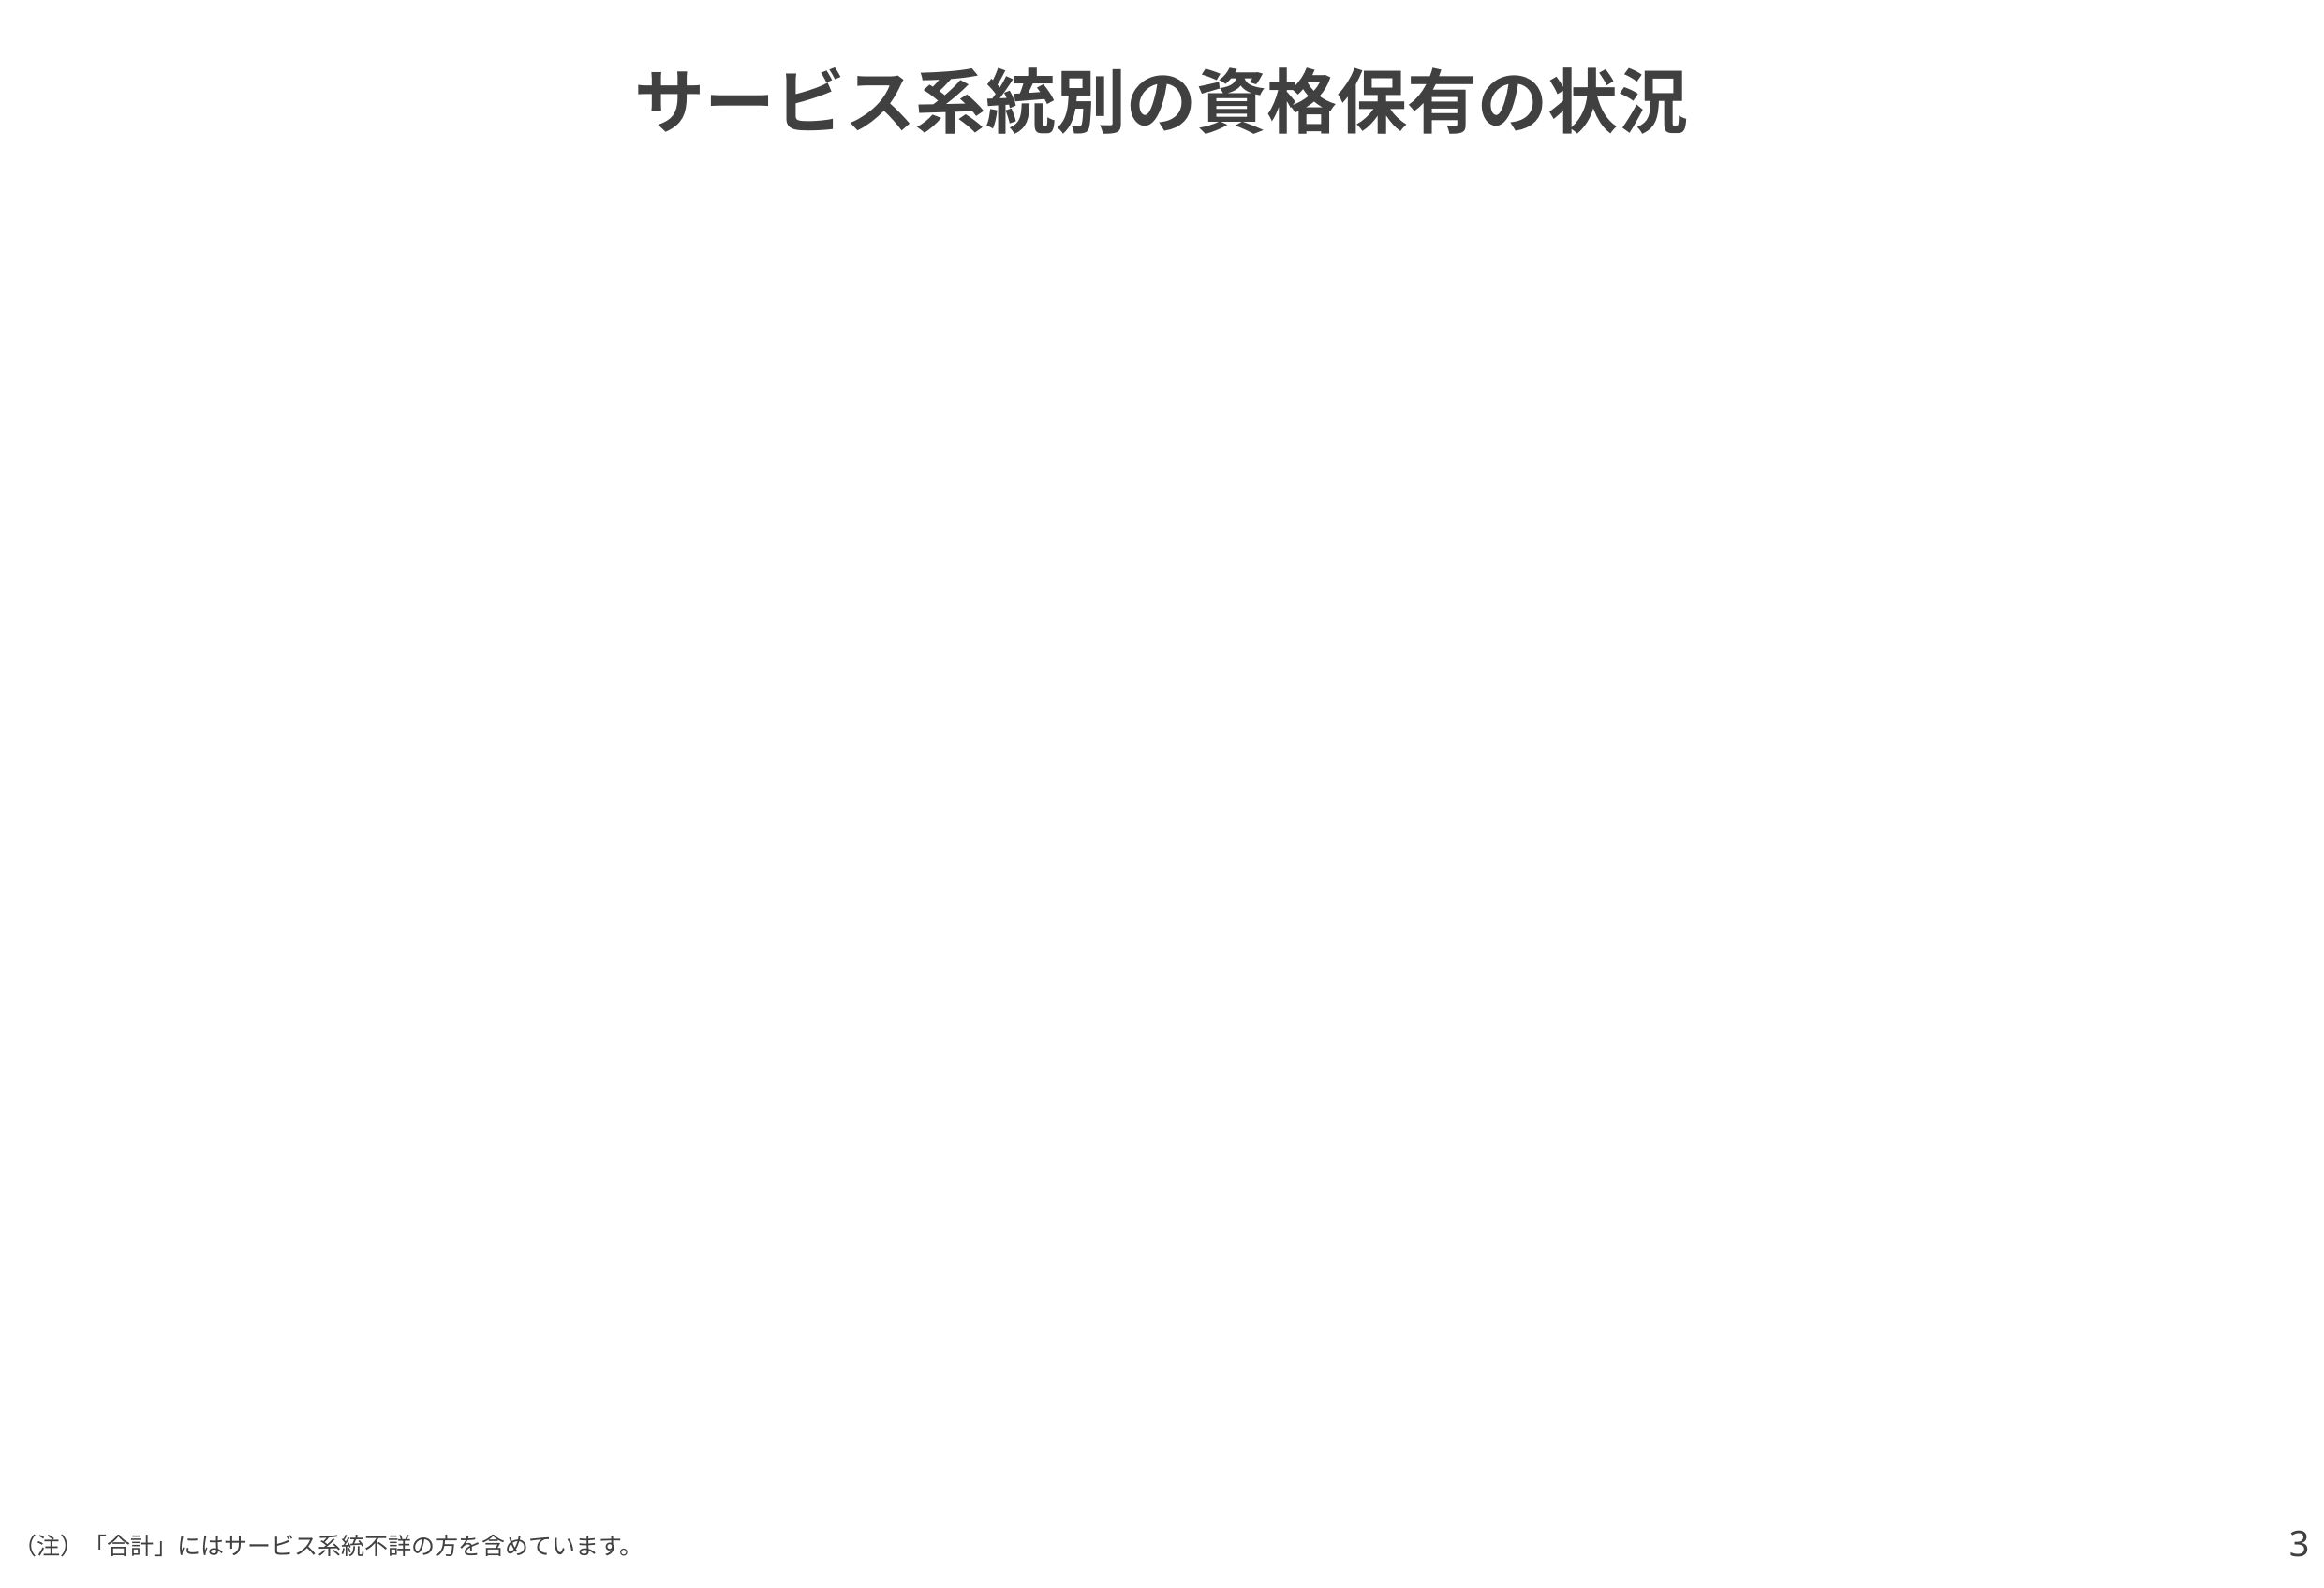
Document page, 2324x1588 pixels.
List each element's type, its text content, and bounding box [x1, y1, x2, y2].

slide_number 3 [1800, 1503, 2324, 1588]
text_box （注）「合計」にはサービス系統不詳の方を含めています。 [0, 1523, 2154, 1566]
title サービス系統別の資格保有の状況 [100, 31, 2224, 179]
